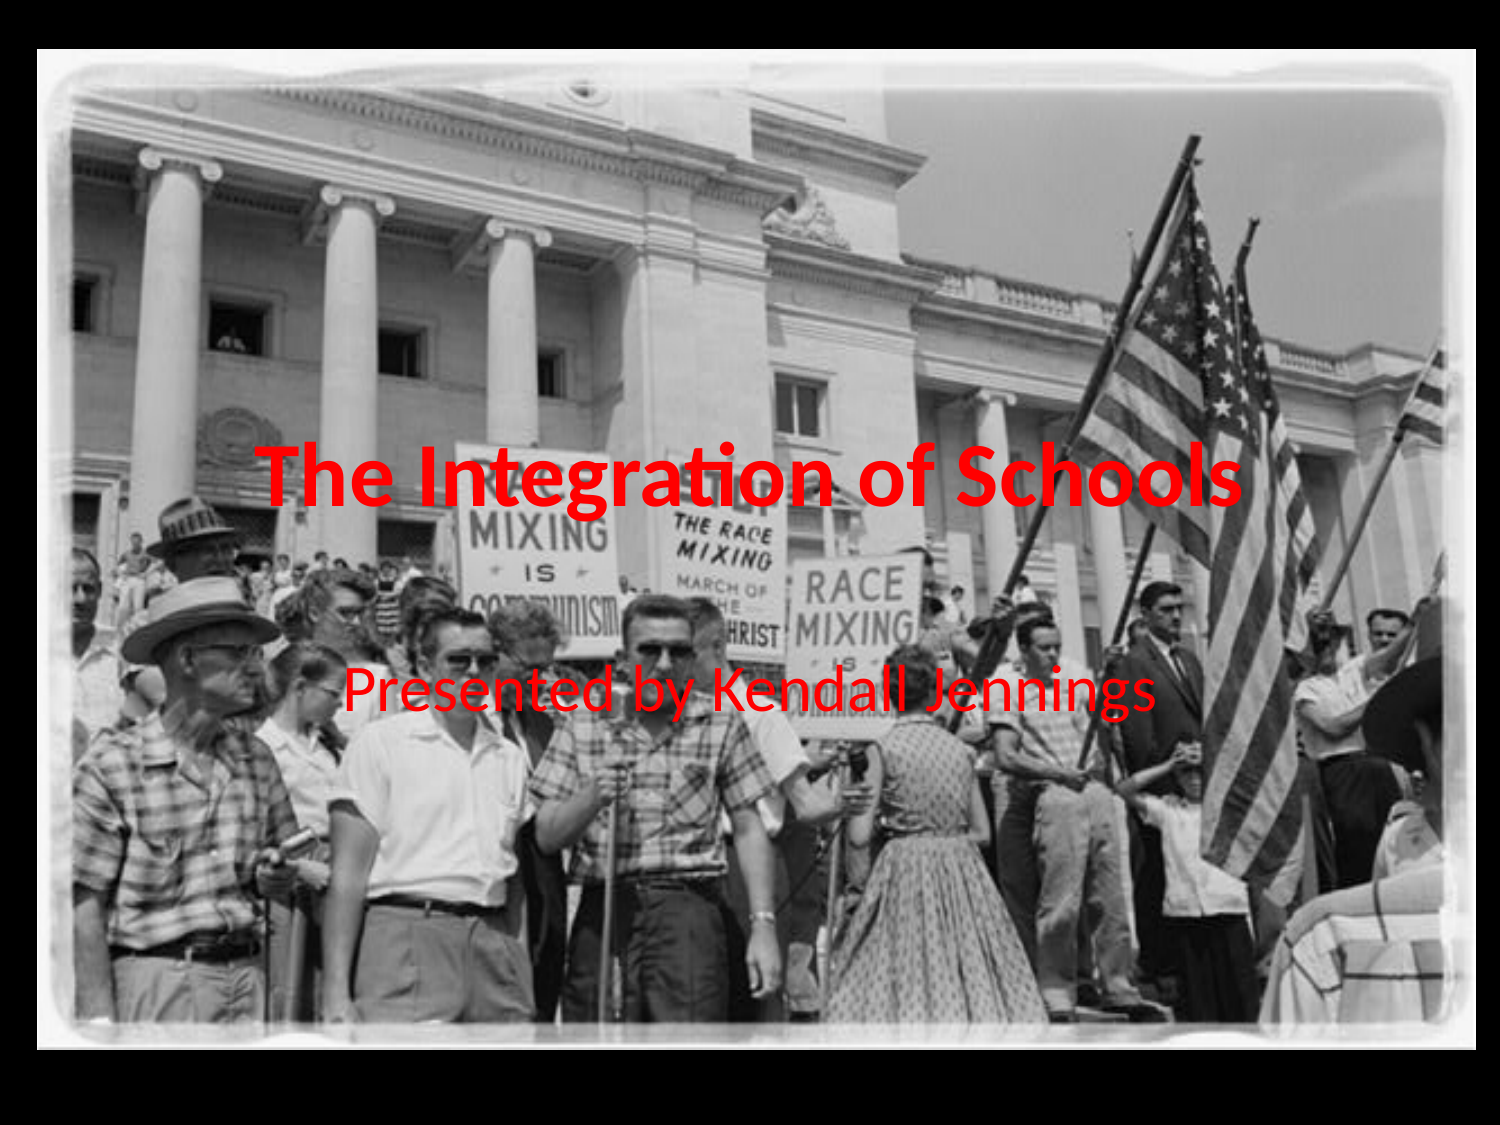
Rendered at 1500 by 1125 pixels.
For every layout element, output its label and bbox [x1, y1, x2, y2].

picture [37, 49, 1476, 1051]
